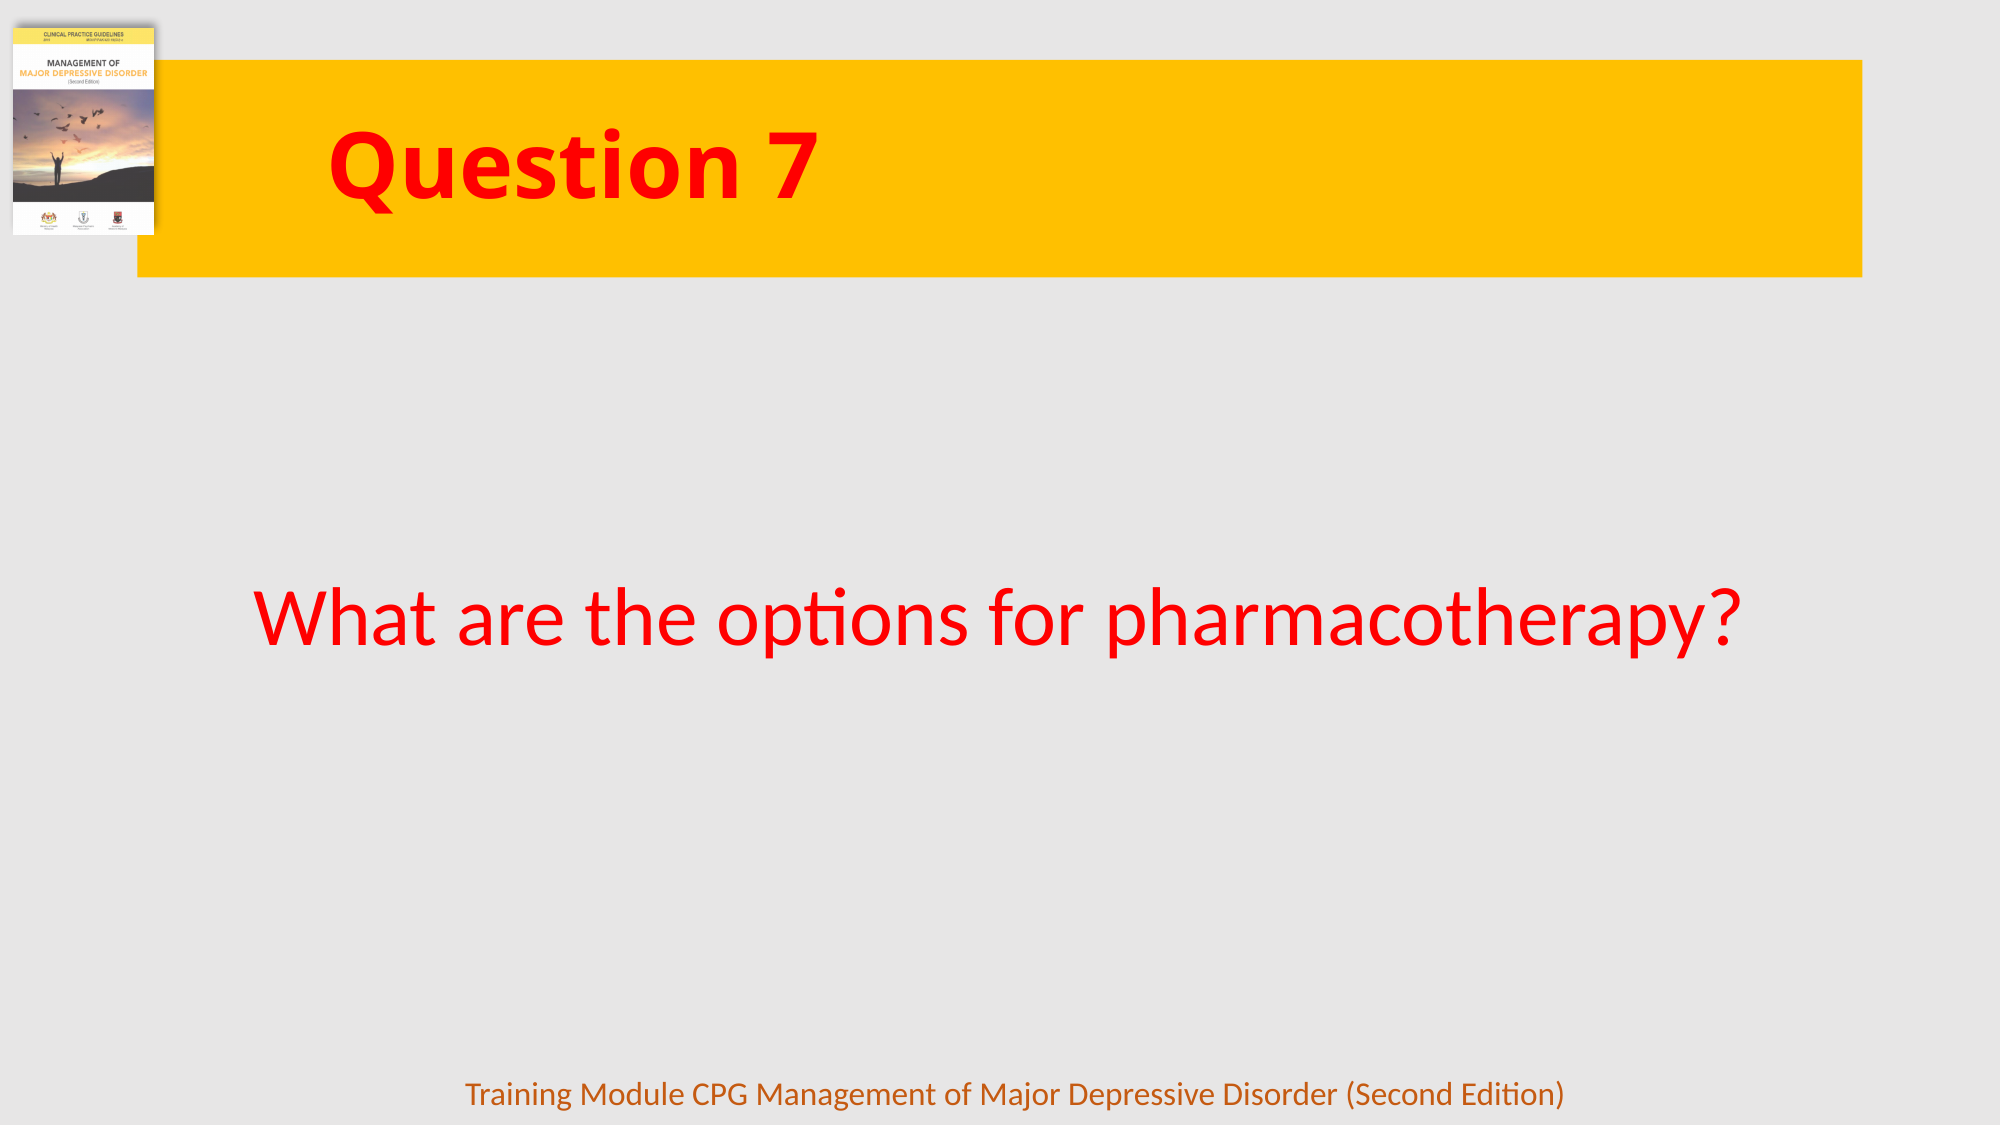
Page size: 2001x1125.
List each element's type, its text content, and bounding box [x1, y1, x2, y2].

title Question 7 [137, 59, 1863, 278]
text_box Training Module CPG Management of Major Depressive Disorder (Second Edition) [450, 1065, 1832, 1120]
picture [13, 28, 154, 235]
list What are the options for pharmacotherapy? [100, 308, 1900, 1022]
